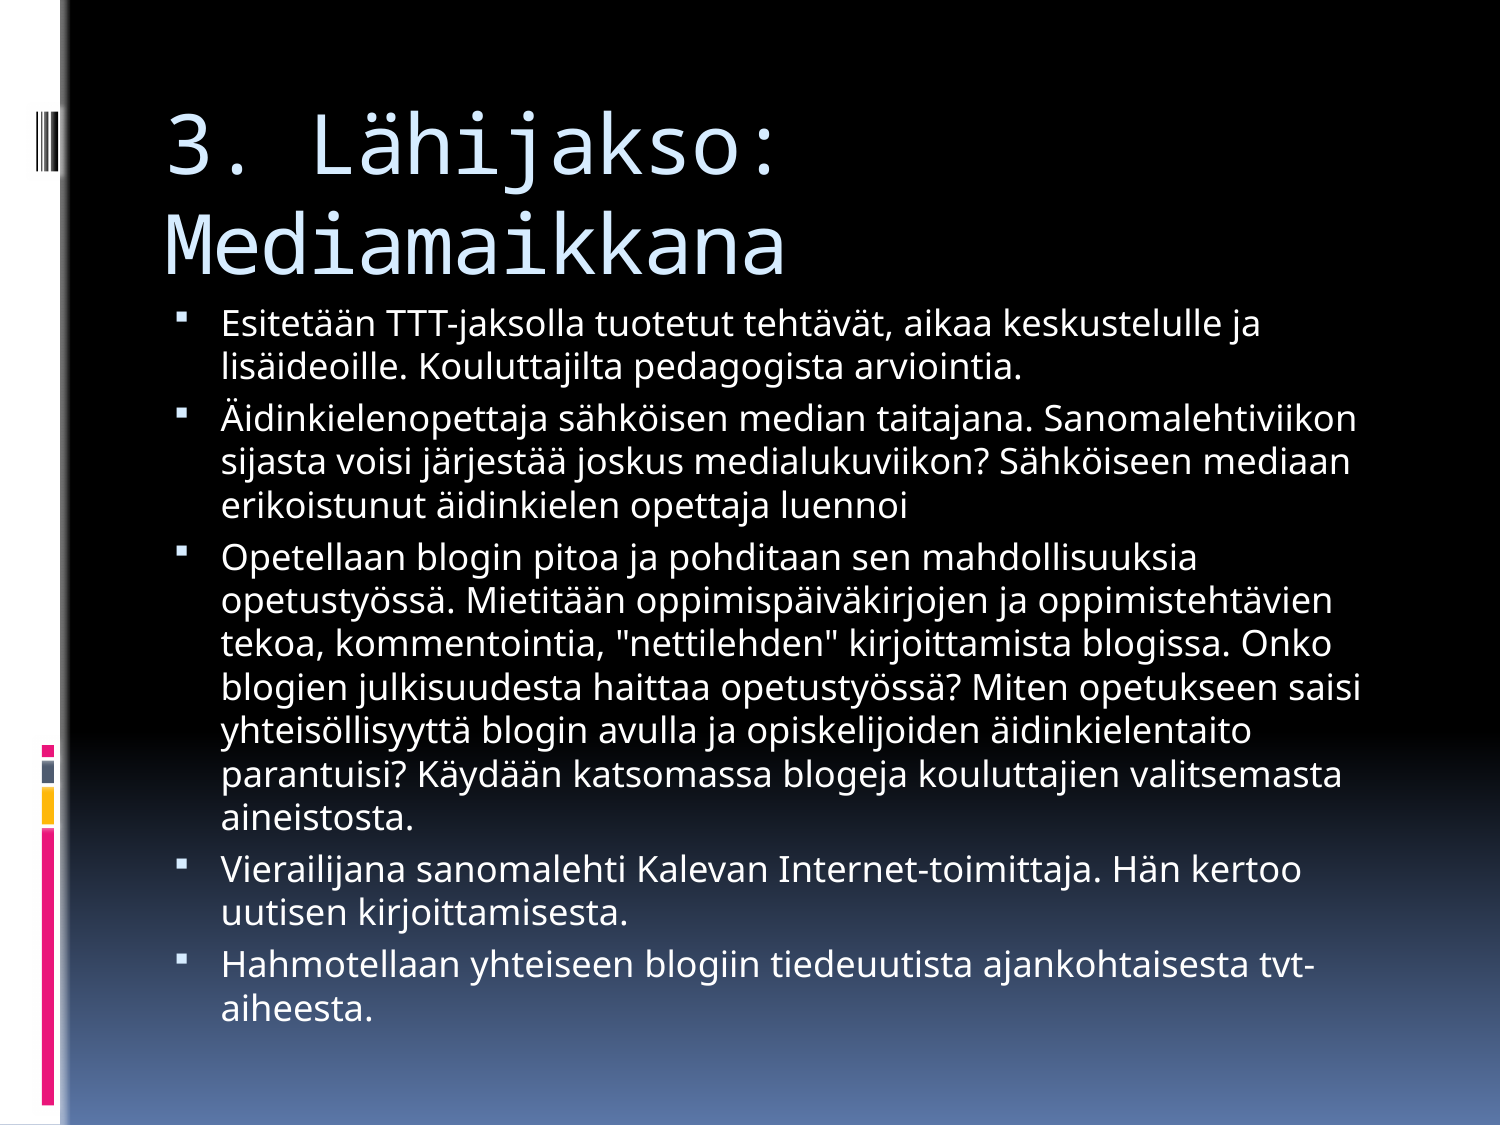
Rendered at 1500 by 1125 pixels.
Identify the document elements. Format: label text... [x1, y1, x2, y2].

title 3. Lähijakso: Mediamaikkana [150, 83, 1425, 234]
list Esitetään TTT-jaksolla tuotetut tehtävät, aikaa keskustelulle ja lisäideoille. Kouluttajilta pedagogista arviointia. Äidinkielenopettaja sähköisen median taitajana. Sanomalehtiviikon sijasta voisi järjestää joskus medialukuviikon? Sähköiseen mediaan erikoistunut äidinkielen opettaja luennoi Opetellaan blogin pitoa ja pohditaan sen mahdollisuuksia opetustyössä. Mietitään oppimispäiväkirjojen ja oppimistehtävien tekoa, kommentointia, "nettilehden" kirjoittamista blogissa. Onko blogien julkisuudesta haittaa opetustyössä? Miten opetukseen saisi yhteisöllisyyttä blogin avulla ja opiskelijoiden äidinkielentaito parantuisi? Käydään katsomassa blogeja kouluttajien valitsemasta aineistosta. Vierailijana sanomalehti Kalevan Internet-toimittaja. Hän kertoo uutisen kirjoittamisesta. Hahmotellaan yhteiseen blogiin tiedeuutista ajankohtaisesta tvt-aiheesta. [150, 292, 1425, 1043]
